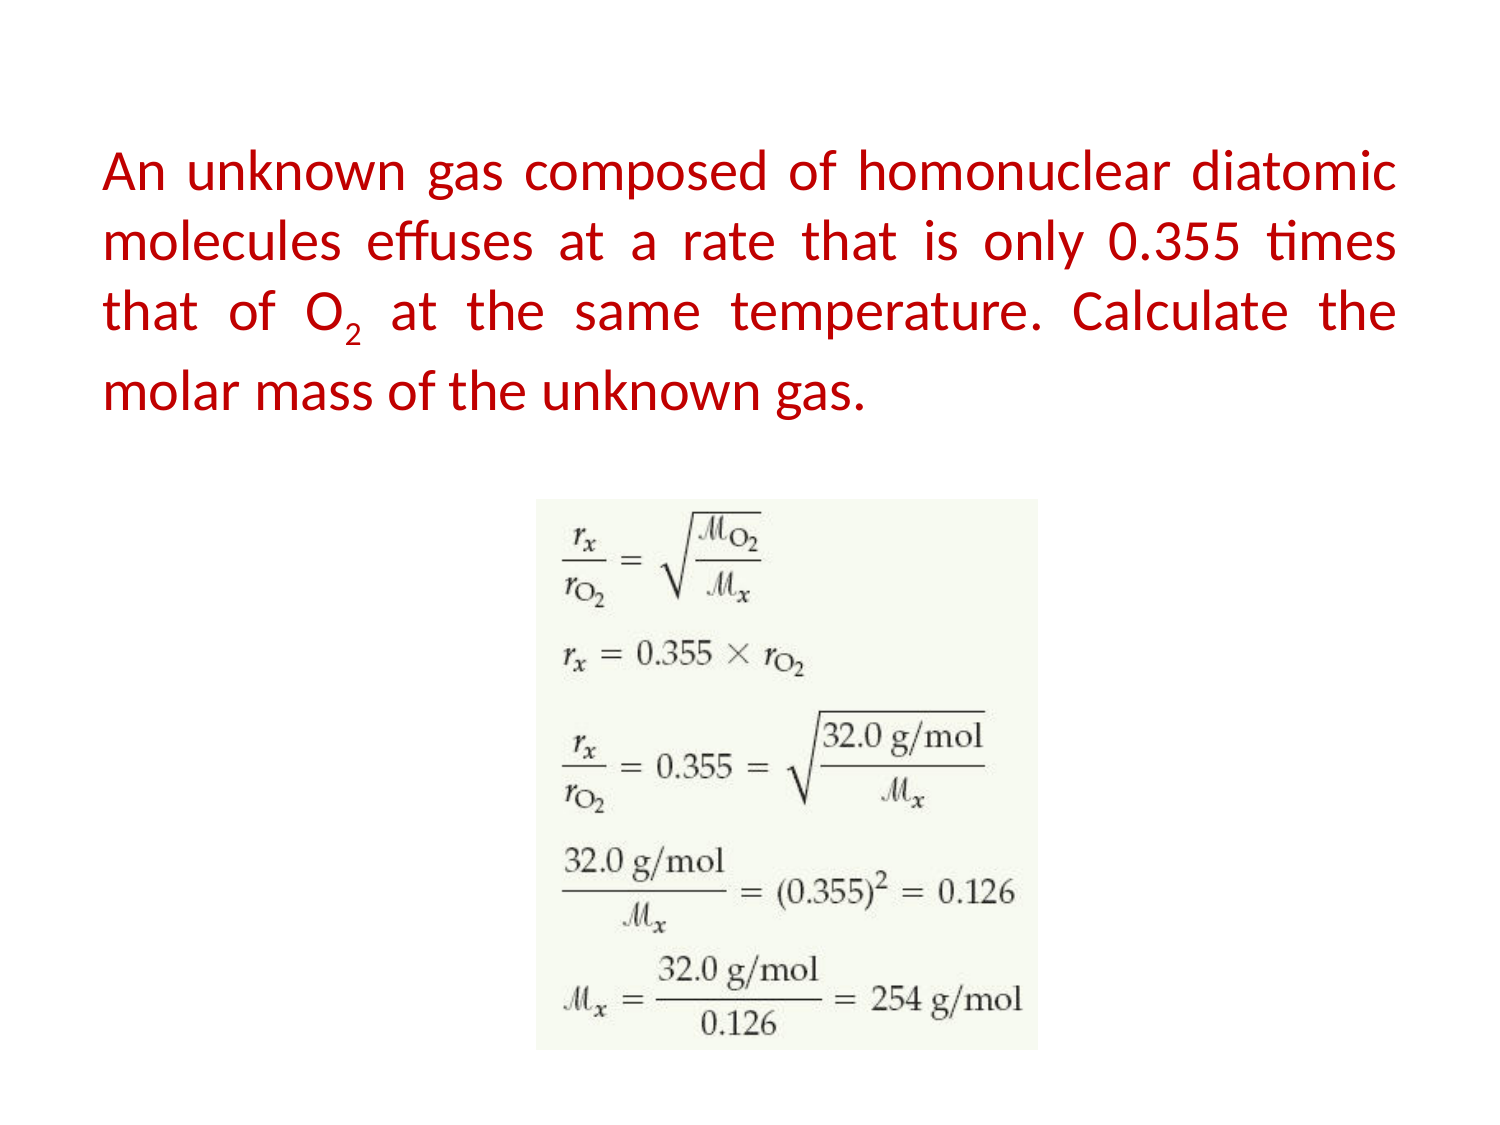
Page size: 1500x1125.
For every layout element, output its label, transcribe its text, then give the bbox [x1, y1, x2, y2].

text_box An unknown gas composed of homonuclear diatomic molecules effuses at a rate that is only 0.355 times that of O2 at the same temperature. Calculate the molar mass of the unknown gas. [87, 124, 1413, 430]
picture [536, 499, 1038, 1051]
